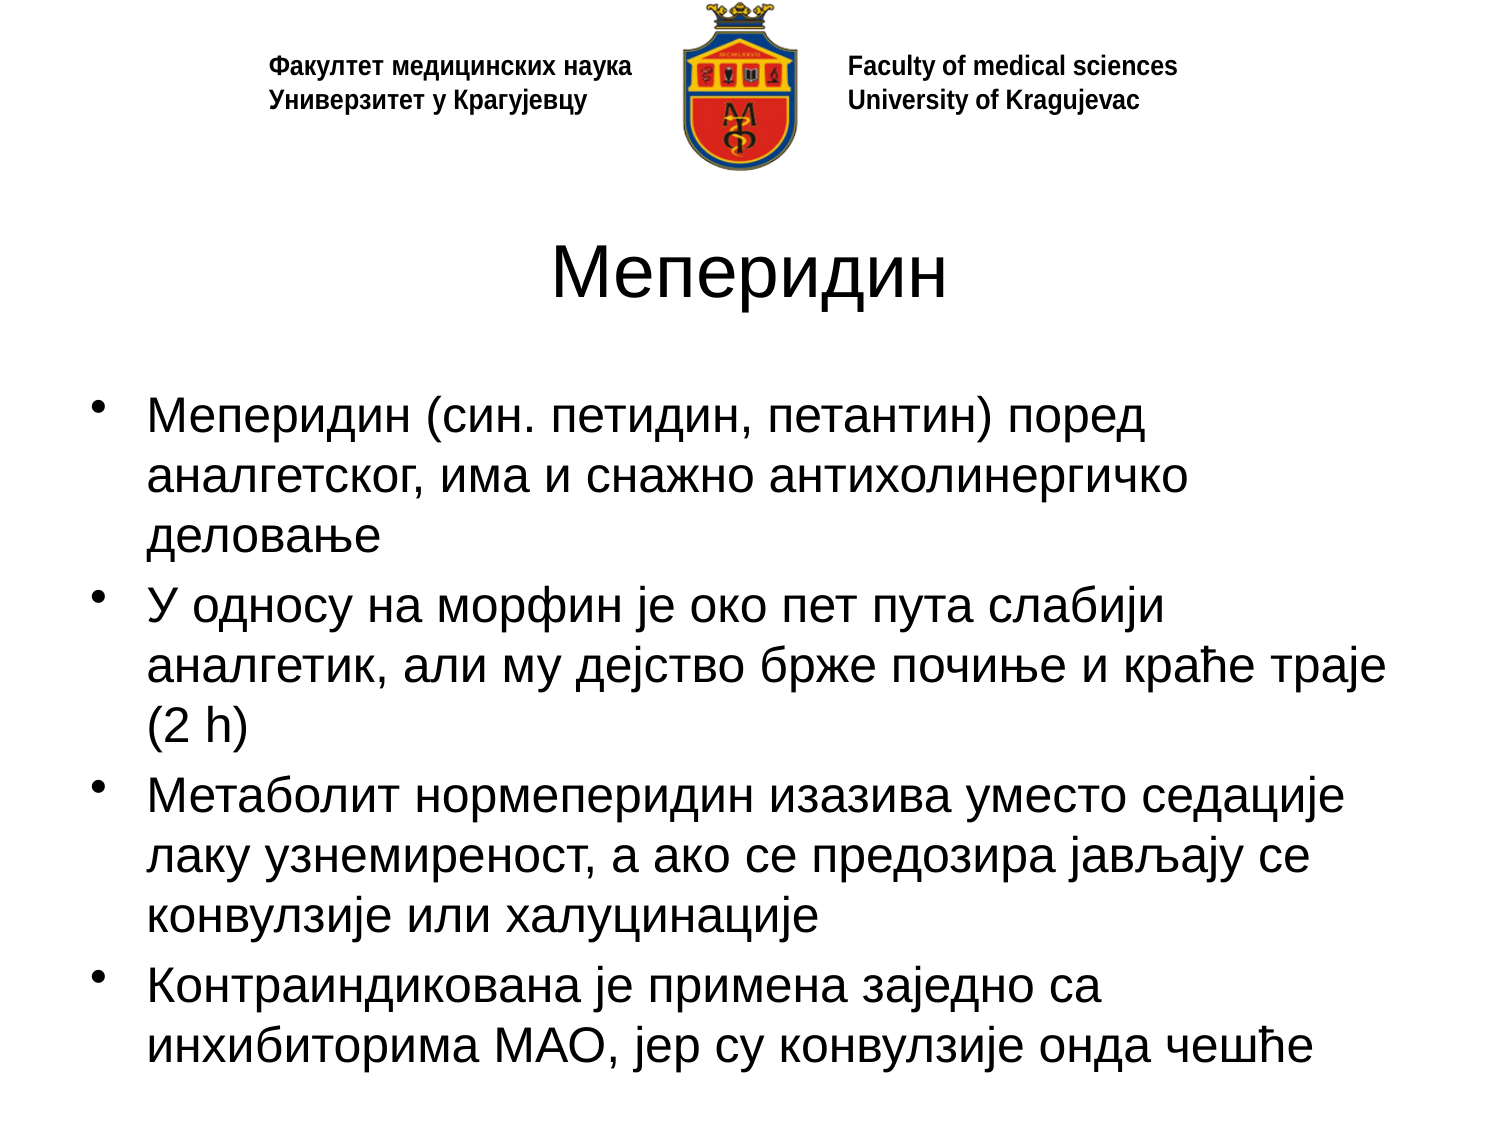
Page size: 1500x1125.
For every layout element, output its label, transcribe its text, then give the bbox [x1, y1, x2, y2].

title Меперидин [74, 173, 1426, 362]
list Меперидин (син. петидин, петантин) поред аналгетског, има и снажно антихолинергичко деловање У односу на морфин је око пет пута слабији аналгетик, али му дејство брже почиње и краће траје (2 h) Метаболит нормеперидин изазива уместо седације лаку узнемиреност, а ако се предозира јављају се конвулзије или халуцинације Контраиндикована је примена заједно са инхибиторима МАО, јер су конвулзије онда чешће [74, 374, 1426, 1118]
